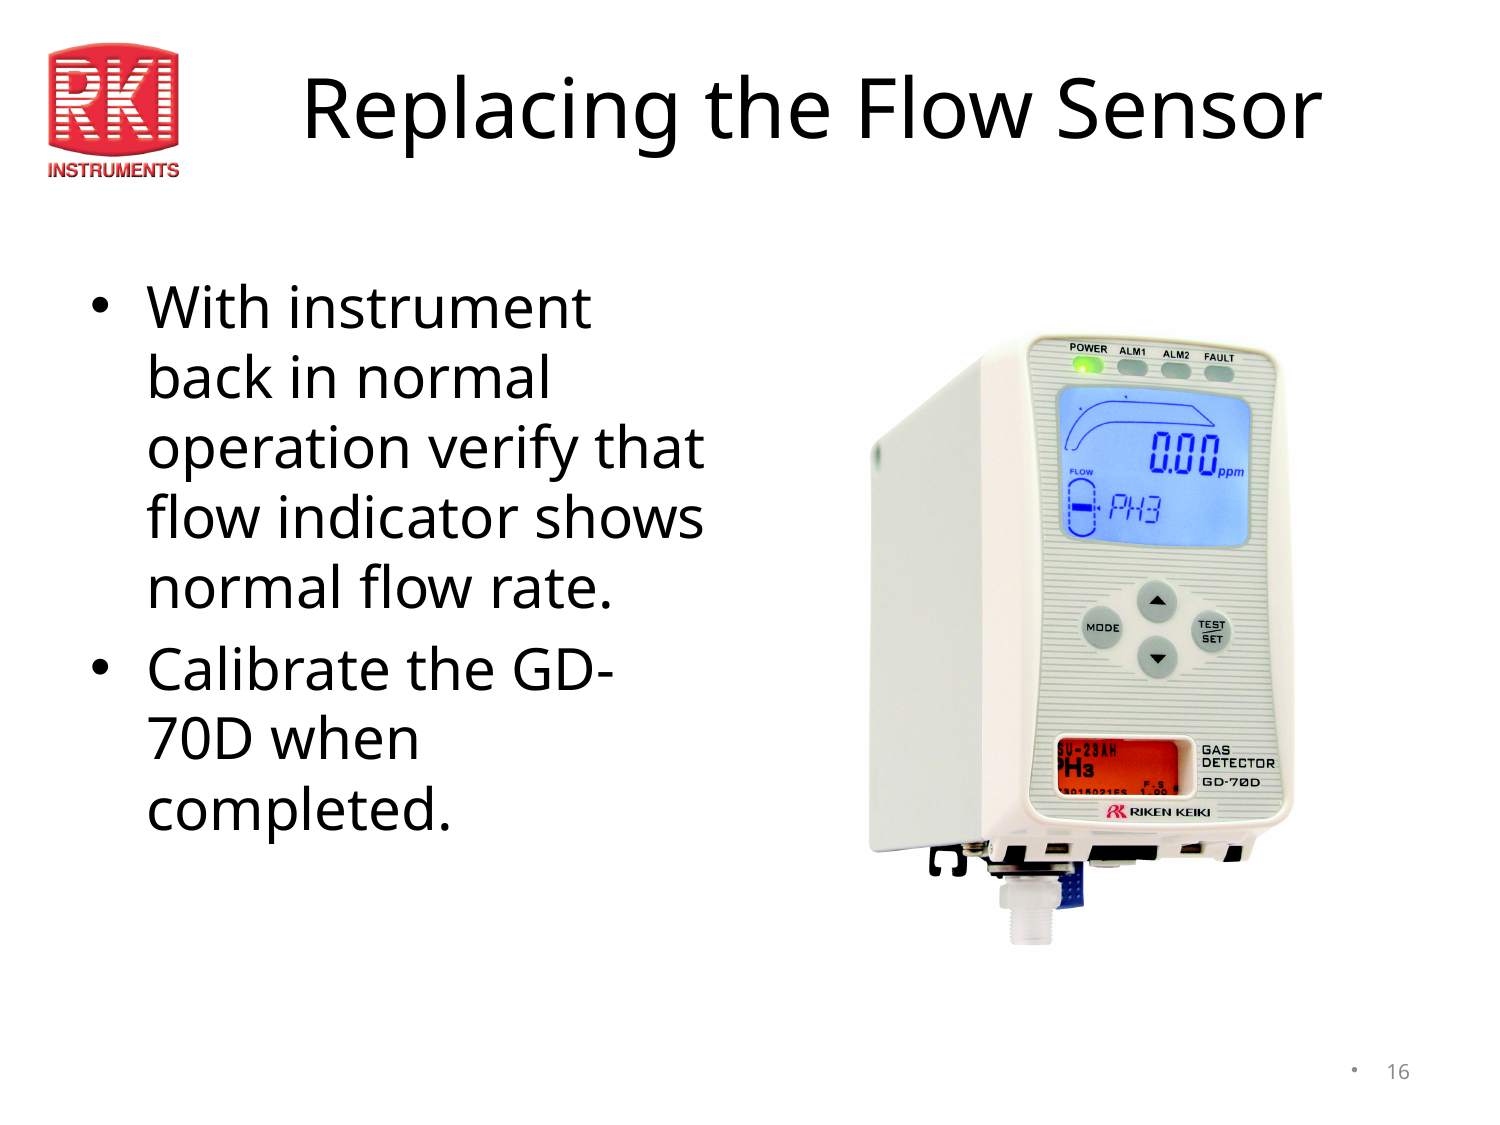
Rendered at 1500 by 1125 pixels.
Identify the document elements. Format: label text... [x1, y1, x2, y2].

picture [37, 37, 188, 184]
list With instrument back in normal operation verify that flow indicator shows normal flow rate. Calibrate the GD-70D when completed. [75, 262, 738, 1005]
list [762, 262, 1426, 1006]
title Replacing the Flow Sensor [175, 49, 1451, 161]
slide_number 16 [1074, 1042, 1425, 1103]
